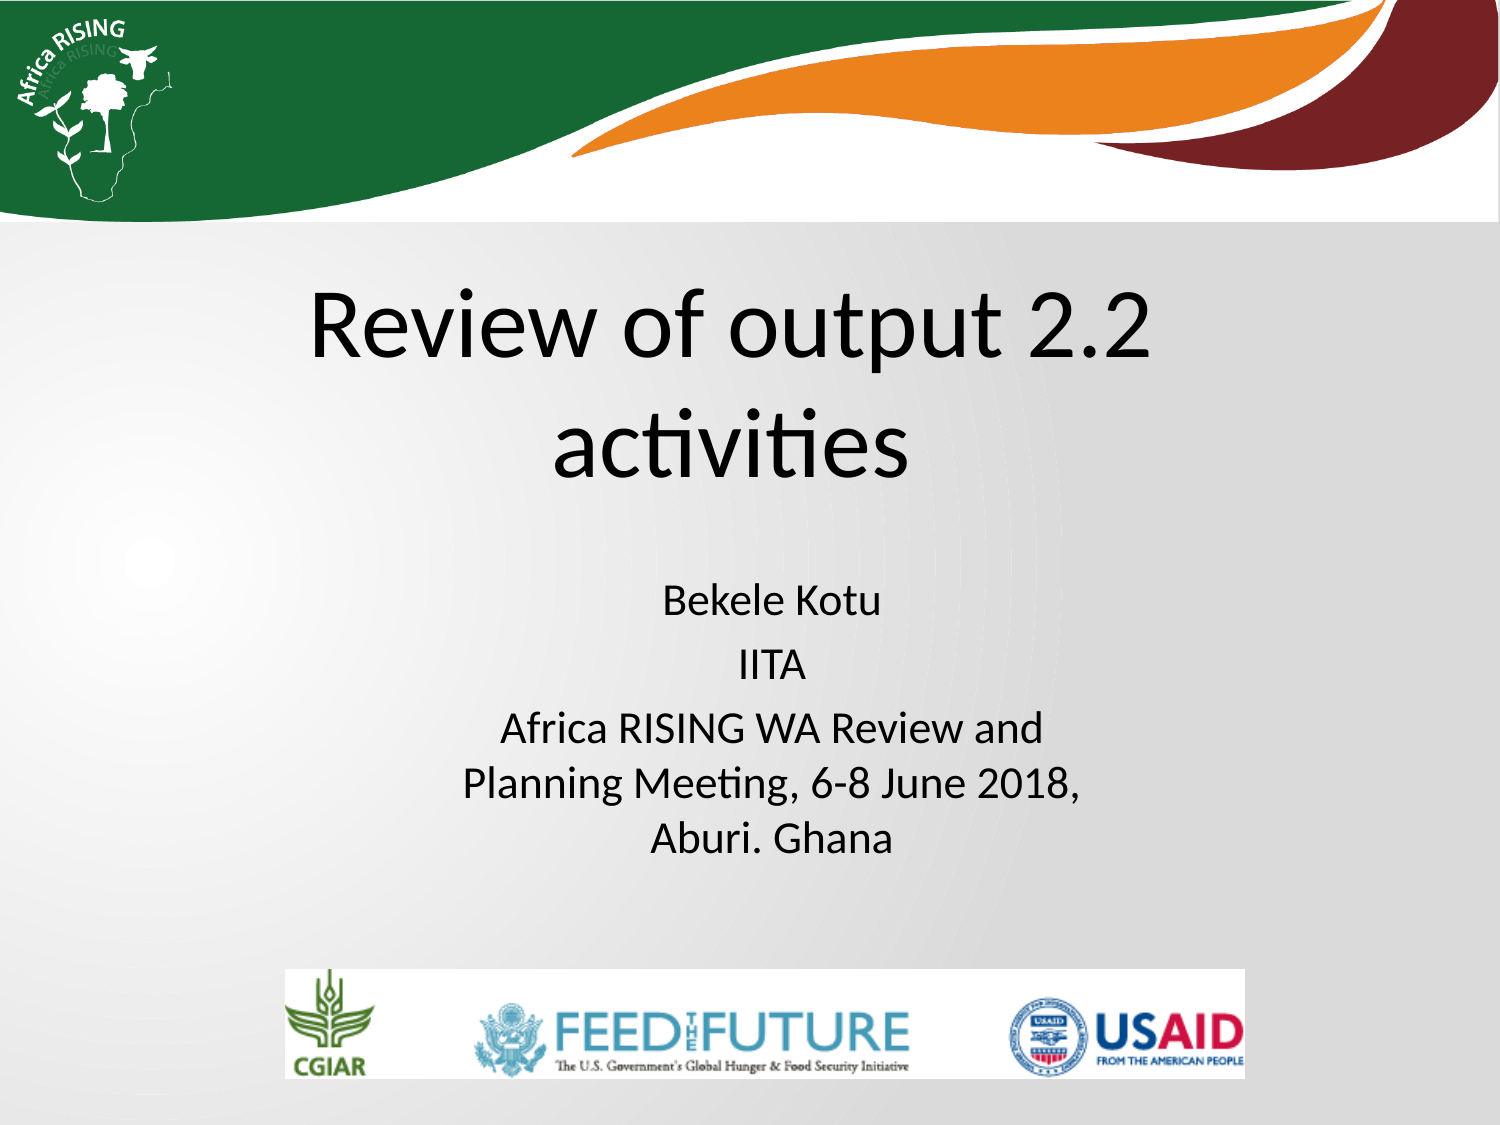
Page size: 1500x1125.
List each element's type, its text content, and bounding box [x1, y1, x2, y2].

list Review of output 2.2 activities [137, 249, 1307, 475]
list Bekele Kotu IITA Africa RISING WA Review and Planning Meeting, 6-8 June 2018, Aburi. Ghana [387, 562, 1138, 900]
picture [285, 969, 1245, 1079]
picture [0, 0, 1499, 222]
